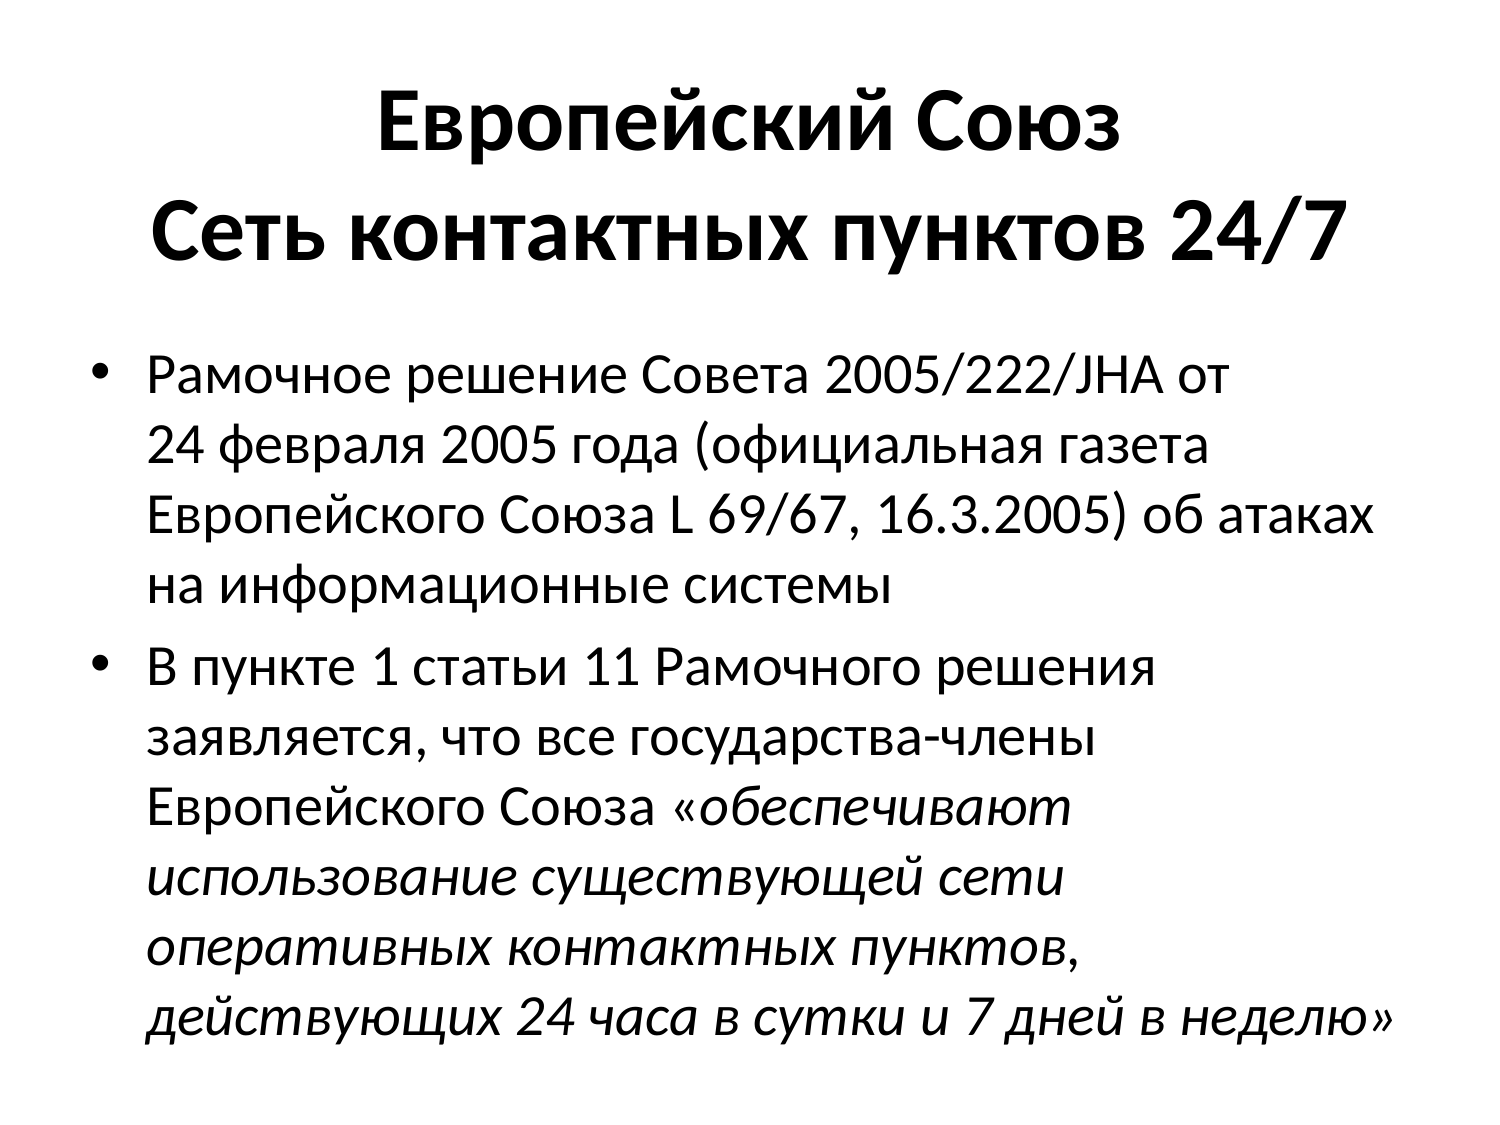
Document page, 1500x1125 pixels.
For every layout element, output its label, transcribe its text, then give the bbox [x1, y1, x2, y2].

title Европейский Союз Сеть контактных пунктов 24/7 [75, 79, 1425, 258]
list Рамочное решение Совета 2005/222/JHA от 24 февраля 2005 года (официальная газета Европейского Союза L 69/67, 16.3.2005) об атаках на информационные системы В пункте 1 статьи 11 Рамочного решения заявляется, что все государства-члены Европейского Союза «обеспечивают использование существующей сети оперативных контактных пунктов, действующих 24 часа в сутки и 7 дней в неделю» [75, 328, 1425, 1071]
